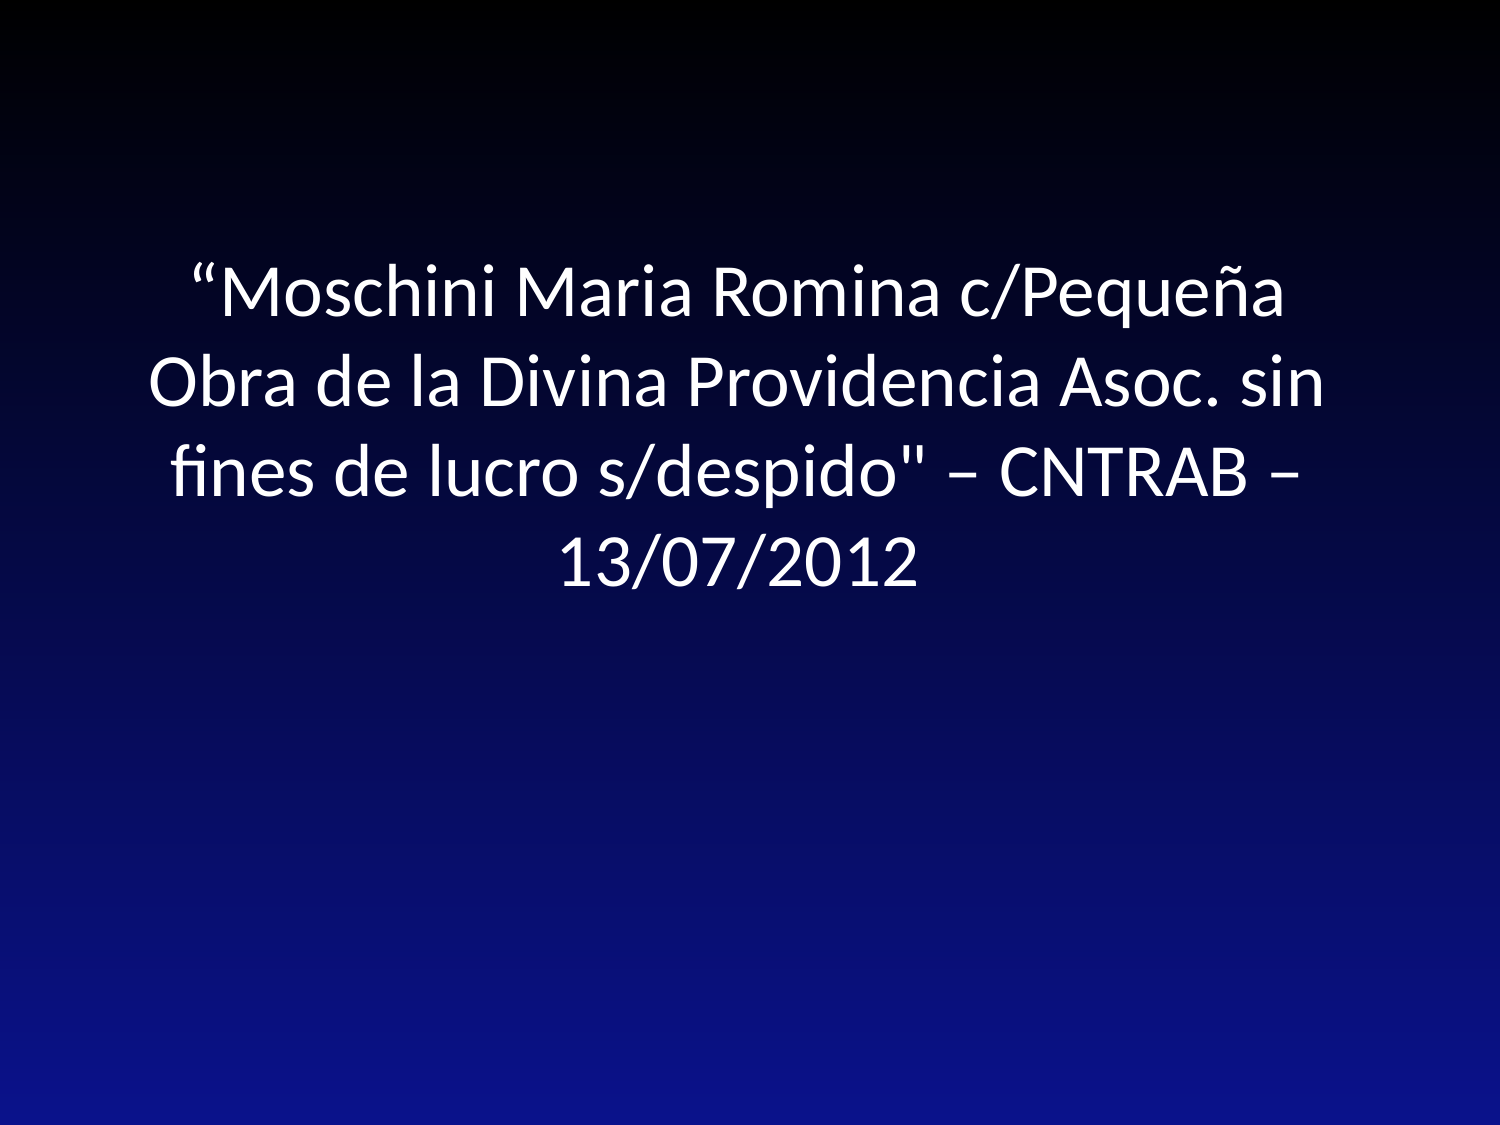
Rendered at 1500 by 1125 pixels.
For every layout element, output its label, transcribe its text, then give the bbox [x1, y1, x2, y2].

title “Moschini Maria Romina c/Pequeña Obra de la Divina Providencia Asoc. sin fines de lucro s/despido" – CNTRAB – 13/07/2012 [100, 231, 1376, 882]
